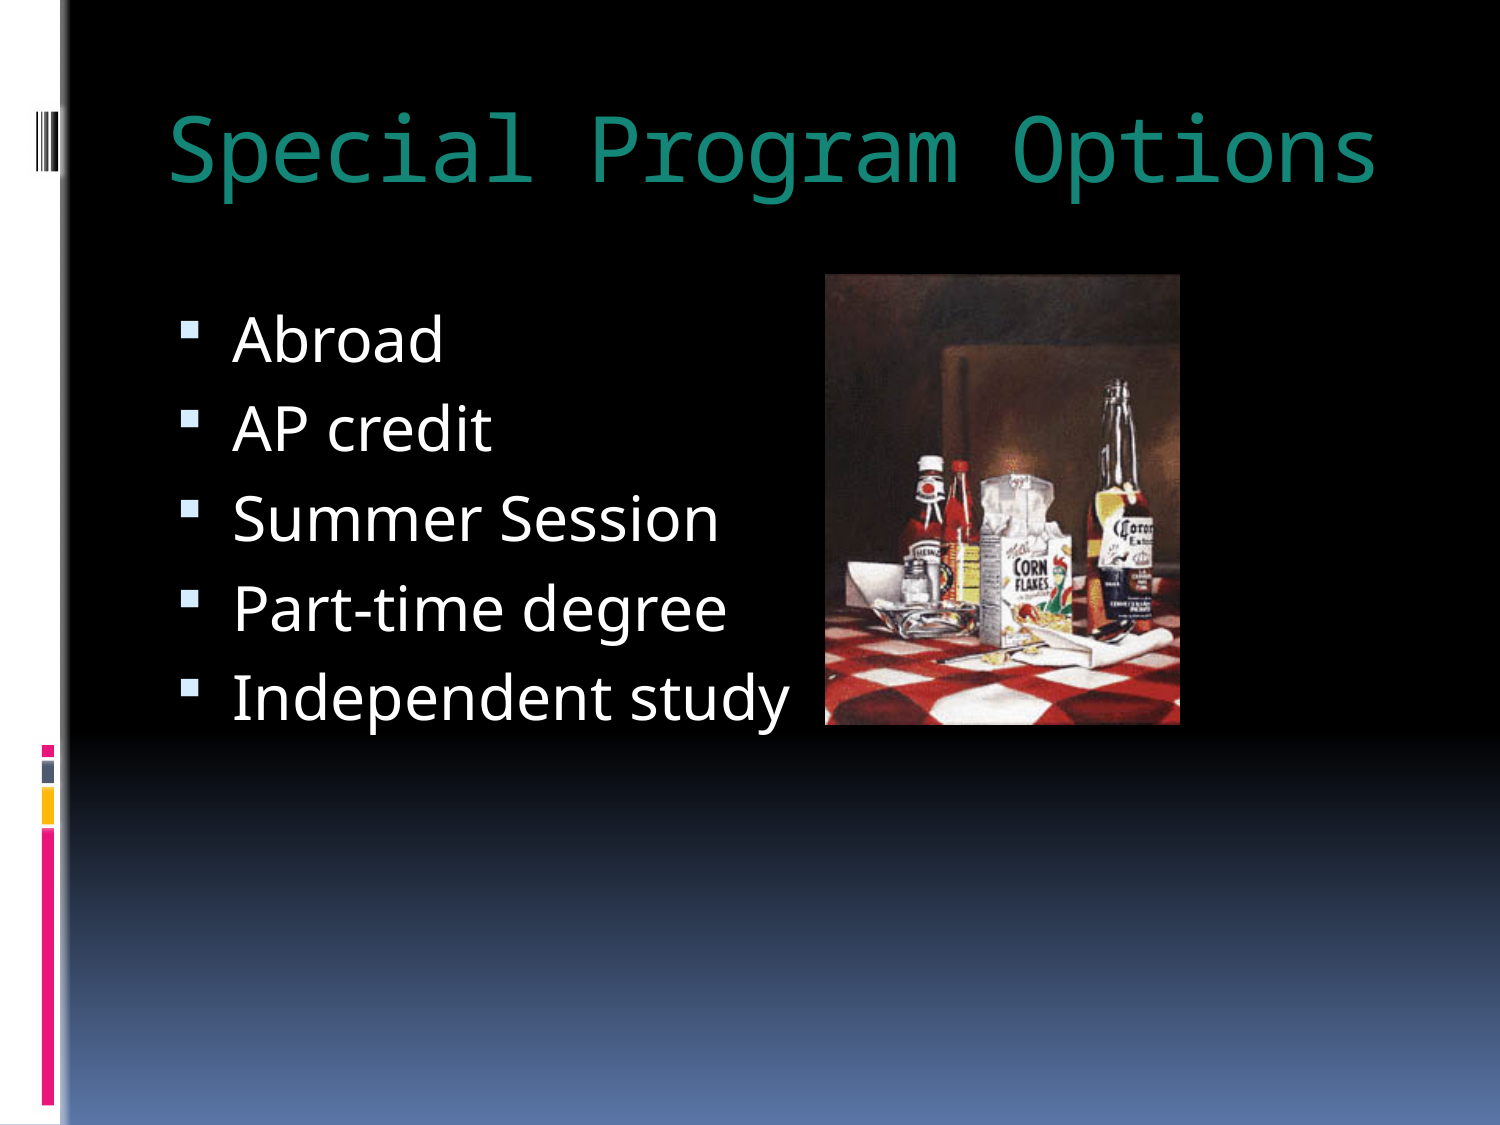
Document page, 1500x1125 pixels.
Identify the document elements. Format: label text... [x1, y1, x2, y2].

list Abroad AP credit Summer Session Part-time degree Independent study [150, 292, 1425, 1043]
title Special Program Options [150, 83, 1425, 234]
picture [824, 274, 1181, 726]
